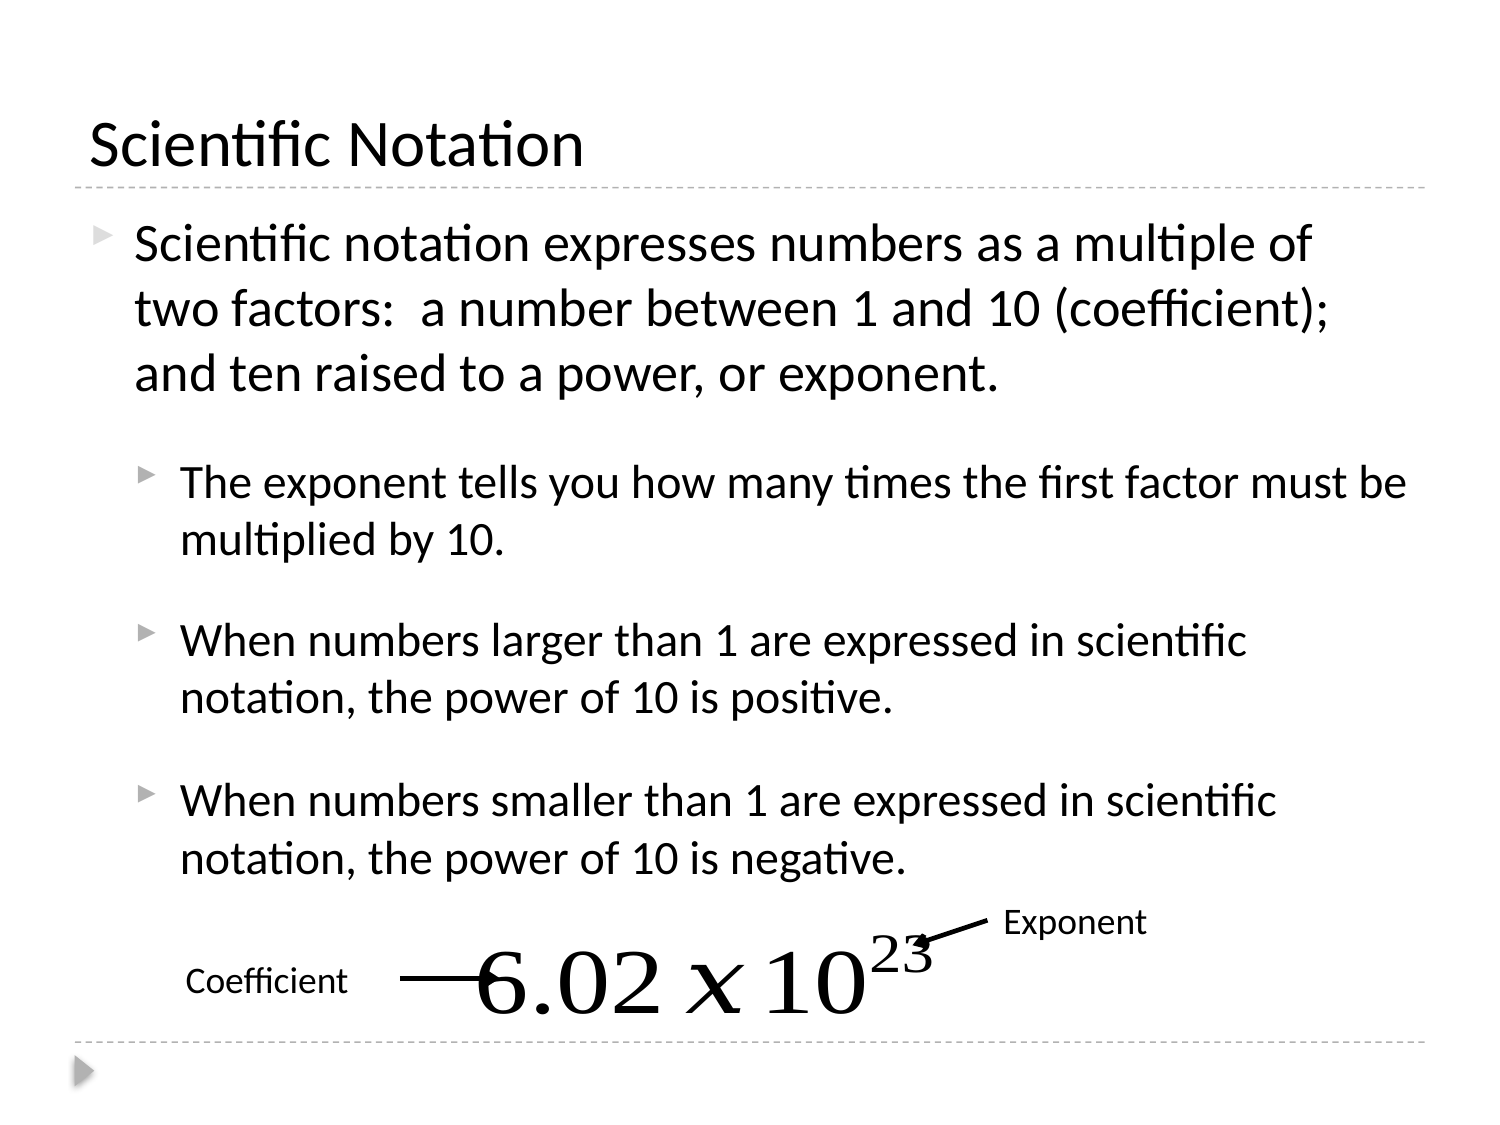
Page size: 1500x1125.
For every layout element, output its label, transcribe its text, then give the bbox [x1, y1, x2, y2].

title Scientific Notation [75, 24, 1425, 188]
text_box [168, 948, 501, 1010]
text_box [912, 889, 1164, 951]
list Scientific notation expresses numbers as a multiple of two factors: a number between 1 and 10 (coefficient); and ten raised to a power, or exponent. The exponent tells you how many times the first factor must be multiplied by 10. When numbers larger than 1 are expressed in scientific notation, the power of 10 is positive. When numbers smaller than 1 are expressed in scientific notation, the power of 10 is negative. [75, 200, 1425, 1010]
